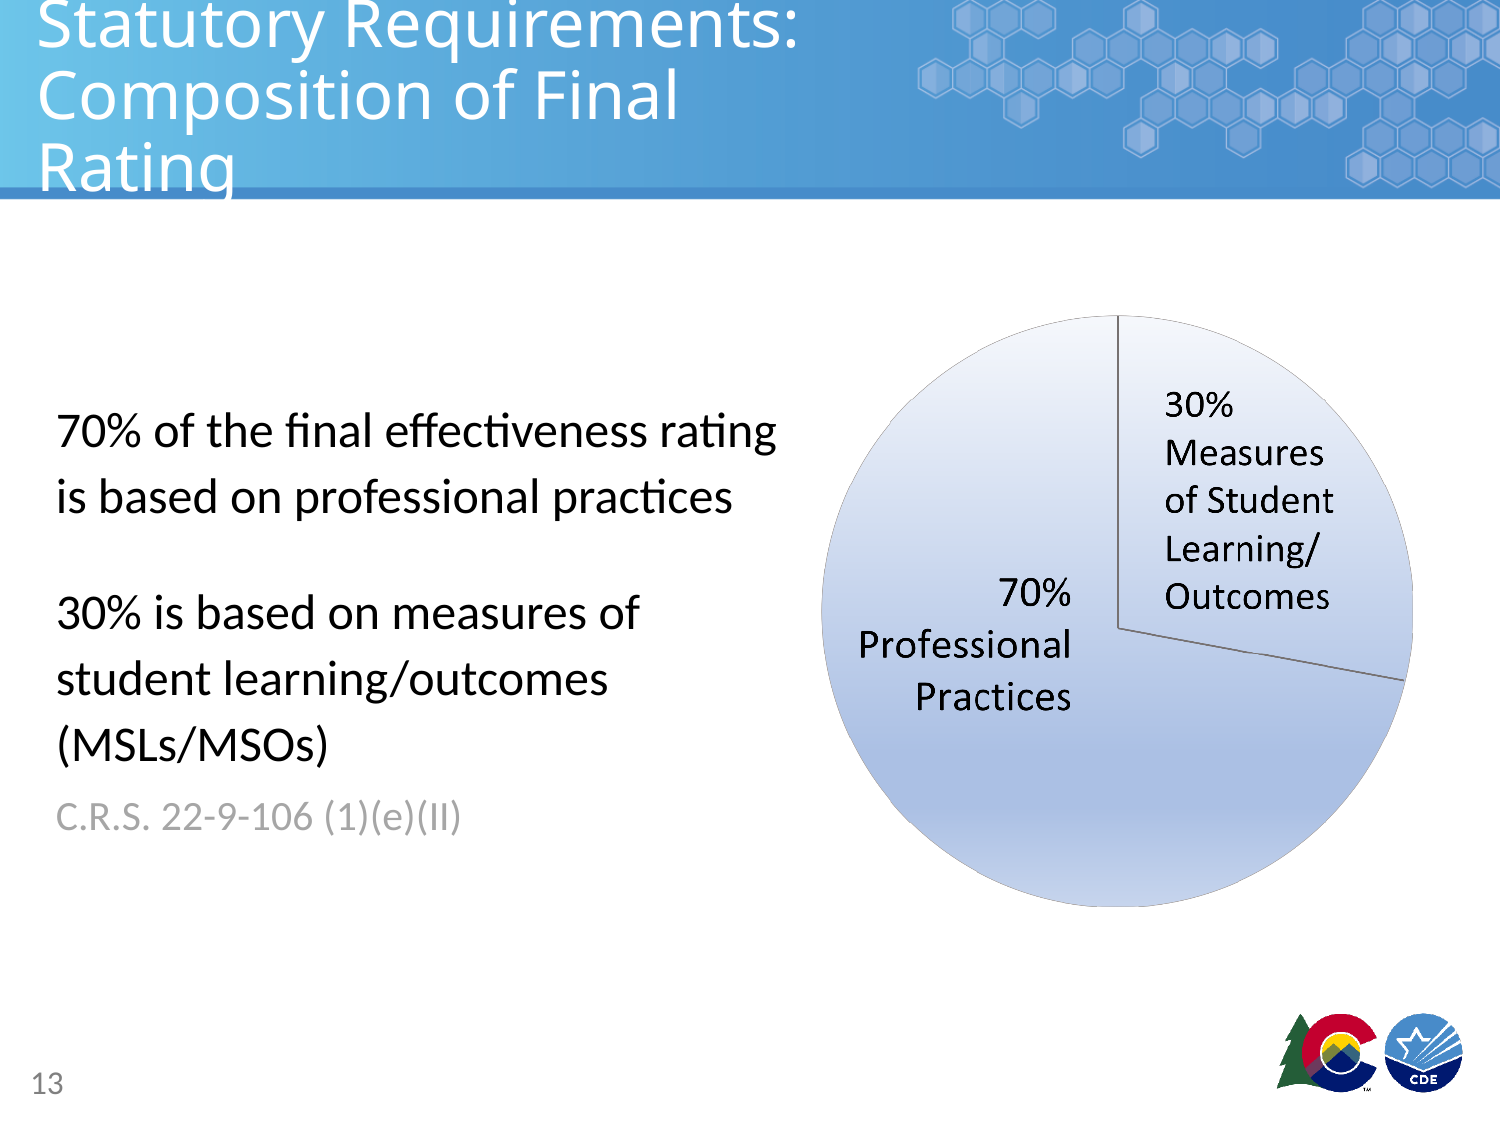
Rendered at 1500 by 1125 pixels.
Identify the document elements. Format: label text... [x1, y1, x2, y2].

picture [1275, 1012, 1463, 1093]
picture [803, 315, 1413, 907]
title Statutory Requirements: Composition of Final Rating [36, 20, 835, 176]
slide_number 13 [15, 1053, 353, 1114]
text_box 70% of the final effectiveness rating is based on professional practices 30% is based on measures of student learning/outcomes (MSLs/MSOs) C.R.S. 22-9-106 (1)(e)(II) [0, 391, 804, 936]
picture [0, 0, 1500, 200]
